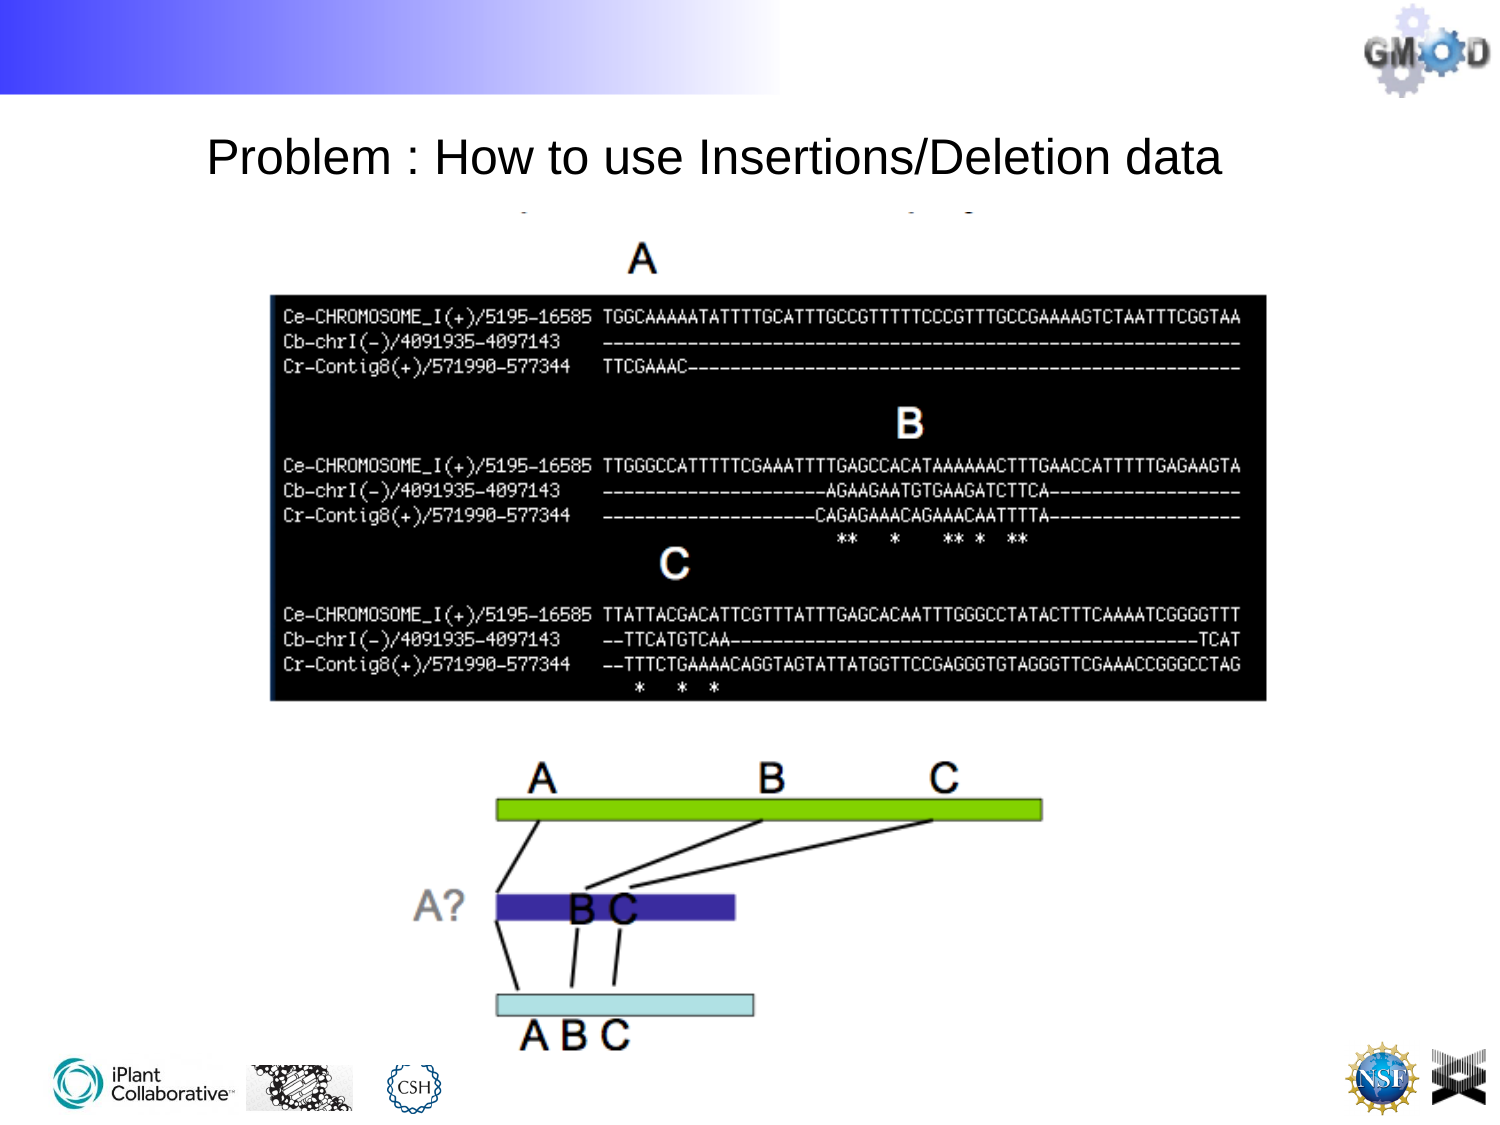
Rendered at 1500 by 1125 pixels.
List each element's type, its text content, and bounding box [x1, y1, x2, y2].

text_box [0, 0, 1497, 98]
picture [1431, 1049, 1487, 1105]
picture [39, 212, 1336, 1116]
text_box Problem : How to use Insertions/Deletion data [191, 116, 1239, 193]
picture [1344, 1040, 1420, 1116]
